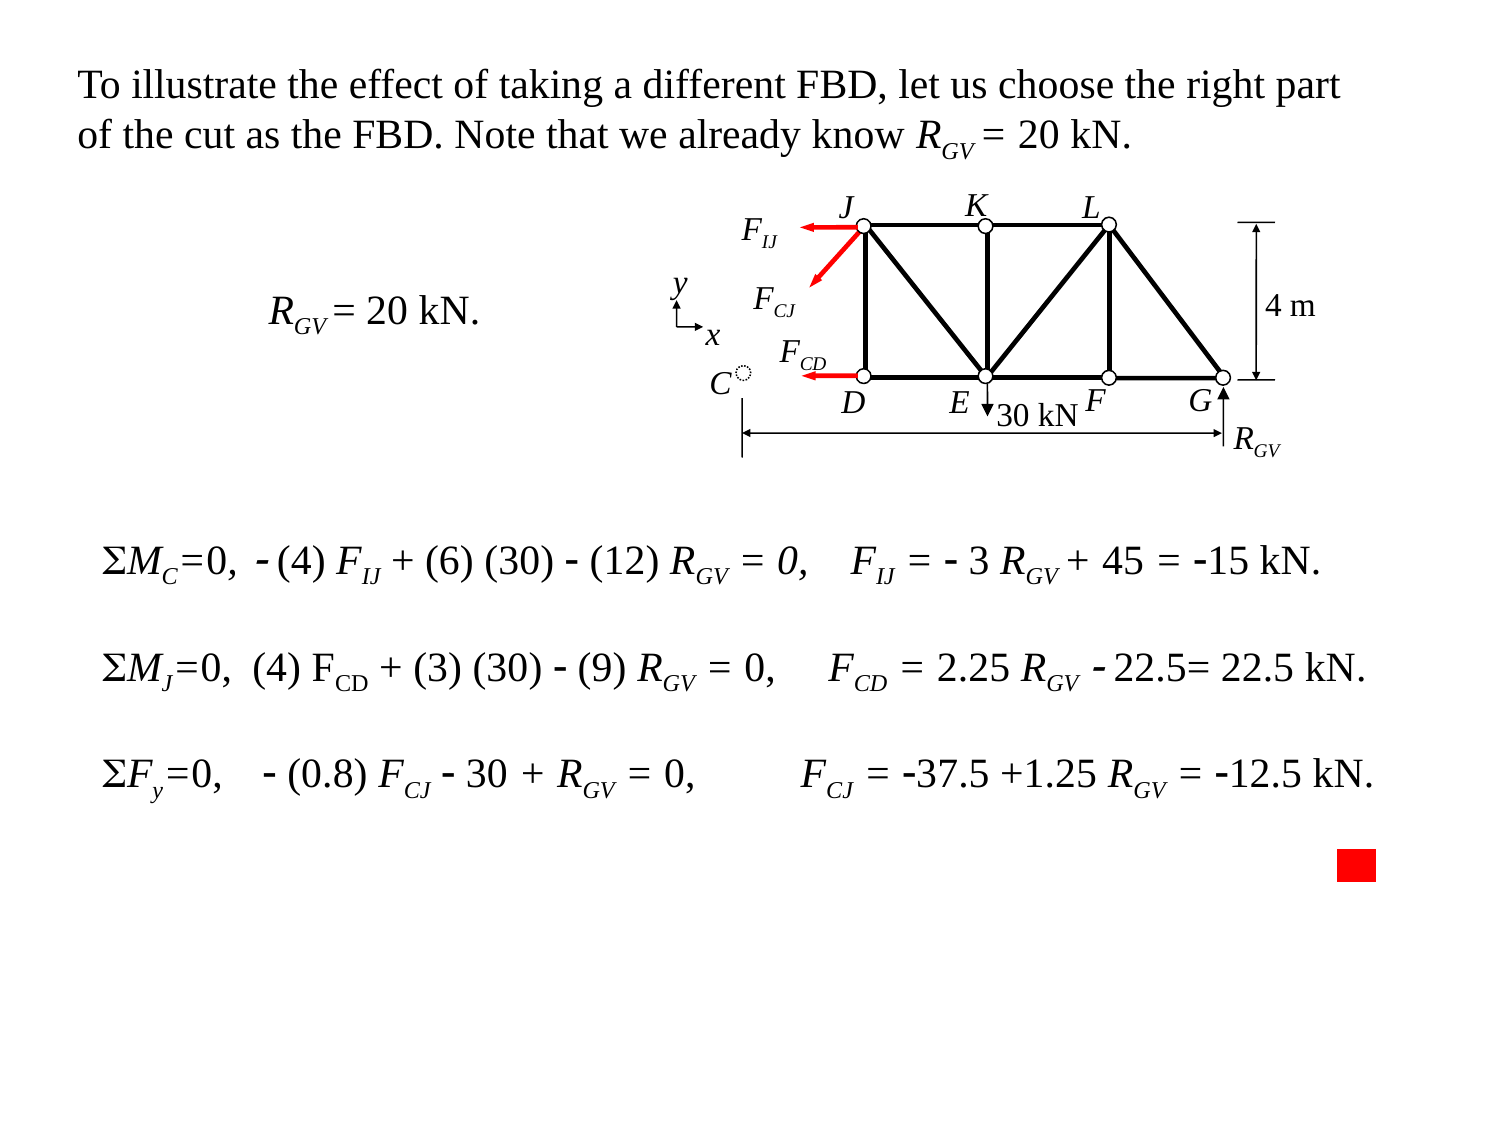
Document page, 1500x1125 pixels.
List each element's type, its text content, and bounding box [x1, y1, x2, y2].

text_box [1252, 321, 1261, 381]
text_box 30 kN [981, 385, 1138, 434]
text_box D [826, 372, 879, 420]
text_box [801, 371, 858, 380]
text_box [746, 366, 751, 380]
text_box [856, 225, 872, 234]
text_box To illustrate the effect of taking a different FBD, let us choose the right part of the cut as the FBD. Note that we already know RGV = 20 kN. [62, 49, 1388, 172]
text_box RGV = 20 kN. [253, 275, 496, 347]
text_box x [690, 304, 739, 349]
text_box K [950, 175, 1002, 223]
text_box [988, 224, 1110, 378]
text_box [857, 368, 870, 372]
text_box [978, 223, 993, 234]
text_box E [934, 372, 986, 420]
text_box RGV [1218, 408, 1372, 458]
text_box [1138, 428, 1218, 438]
text_box C [694, 353, 746, 401]
text_box [1101, 225, 1117, 233]
text_box G [1173, 371, 1225, 418]
text_box 4 m [1249, 275, 1378, 321]
text_box [1337, 849, 1375, 882]
text_box [979, 368, 993, 384]
text_box MC=0, - (4) FIJ + (6) (30) - (12) RGV = 0, FIJ = - 3 RGV + 45 = -15 kN. MJ=0, (4) FCD + (3) (30) - (9) RGV = 0, FCD = 2.25 RGV - 22.5= 22.5 kN. Fy=0, - (0.8) FCJ - 30 + RGV = 0, FCJ = -37.5 +1.25 RGV = -12.5 kN. [87, 525, 1500, 811]
text_box F [1070, 371, 1122, 418]
text_box J [823, 178, 875, 225]
text_box FIJ [726, 199, 811, 244]
text_box [1220, 370, 1231, 385]
text_box [1110, 231, 1220, 379]
text_box [672, 300, 681, 327]
text_box FCD [764, 321, 868, 366]
text_box y [657, 253, 707, 297]
text_box [865, 224, 988, 378]
text_box L [1067, 178, 1119, 225]
text_box [1217, 386, 1230, 408]
text_box [742, 428, 981, 438]
text_box FCJ [738, 268, 827, 313]
text_box [1252, 223, 1261, 275]
